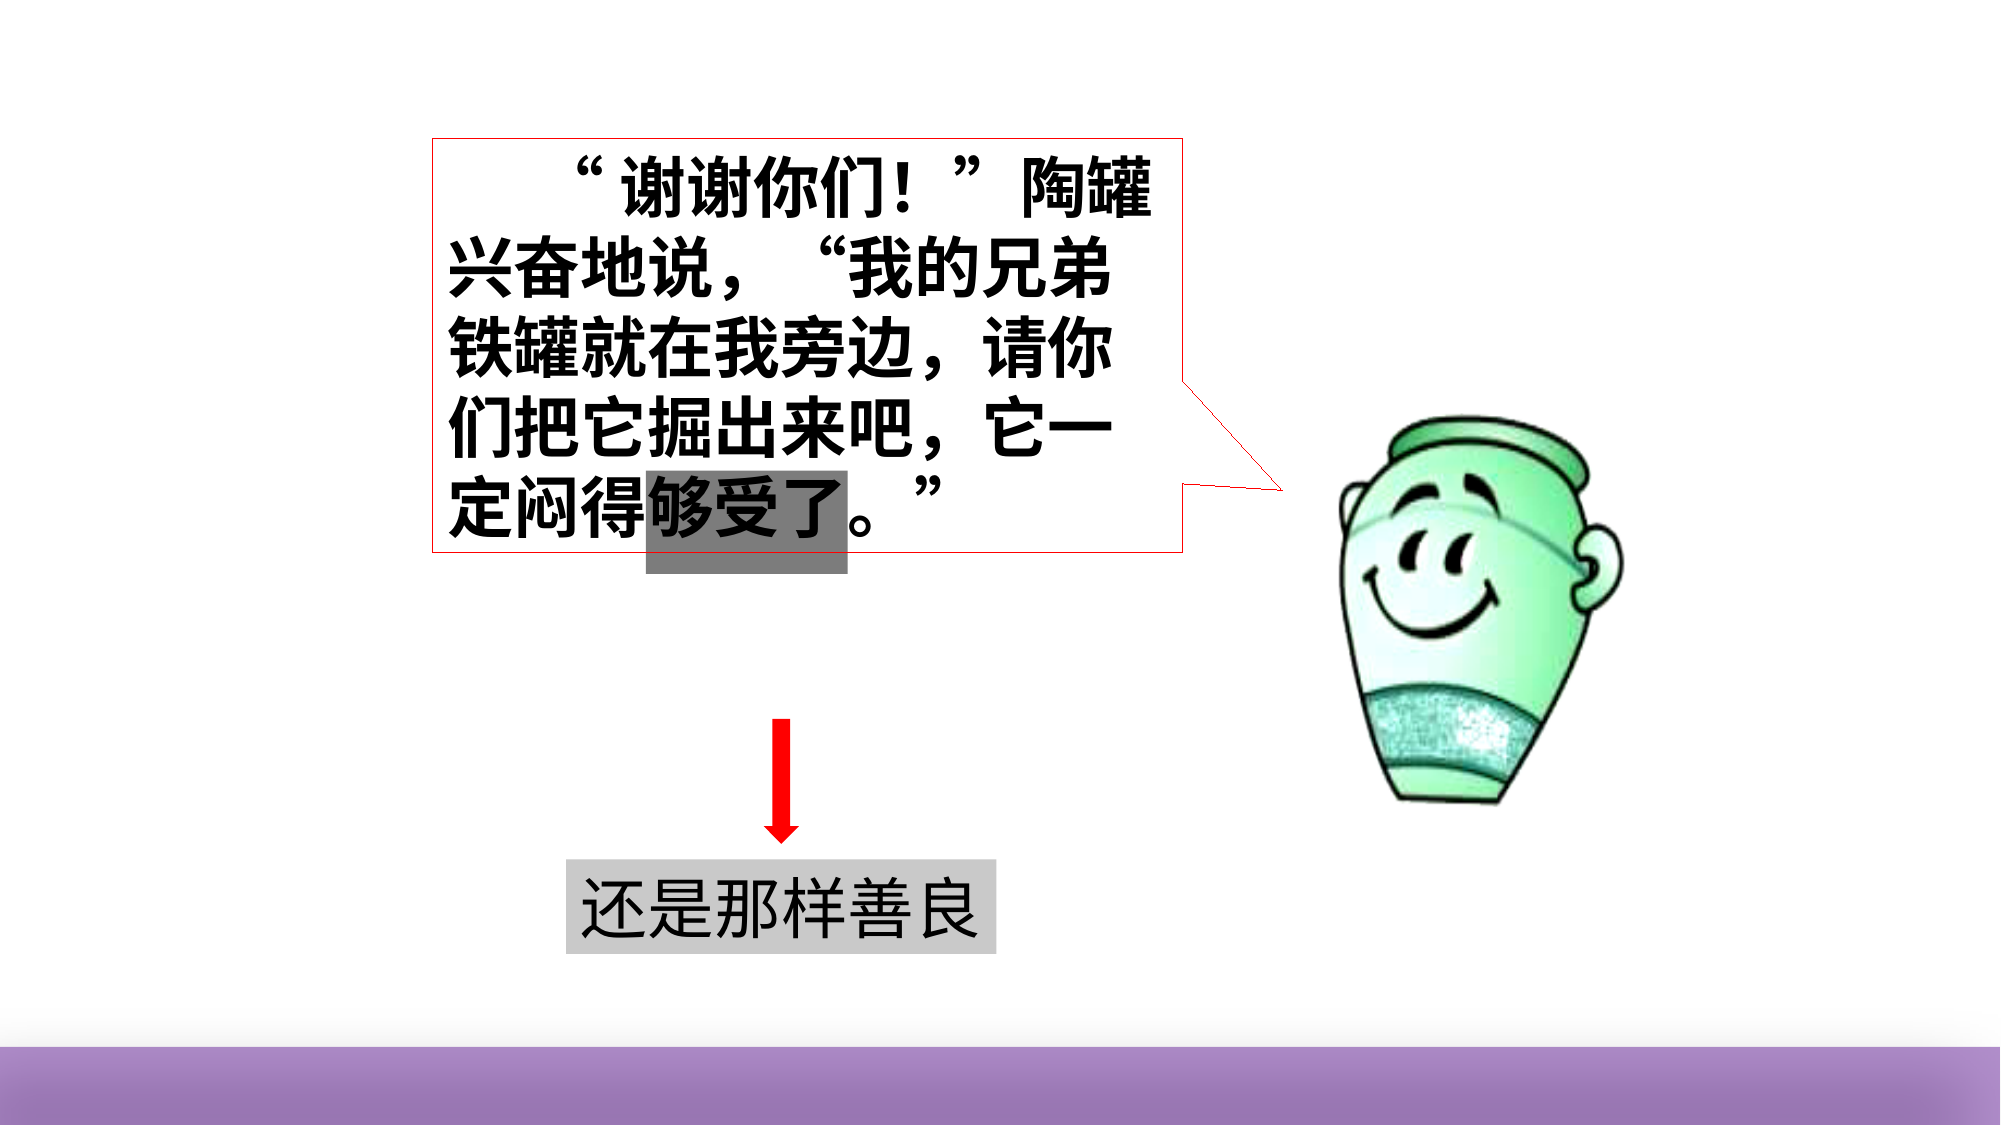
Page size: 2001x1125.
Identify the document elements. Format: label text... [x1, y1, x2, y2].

text_box [645, 553, 849, 575]
text_box “谢谢你们！”陶罐兴奋地说，“我的兄弟铁罐就在我旁边，请你们把它掘出来吧，它一定闷得够受了。” [432, 138, 1283, 553]
text_box [761, 717, 802, 846]
picture [1324, 111, 1642, 844]
text_box 还是那样善良 [566, 859, 997, 954]
